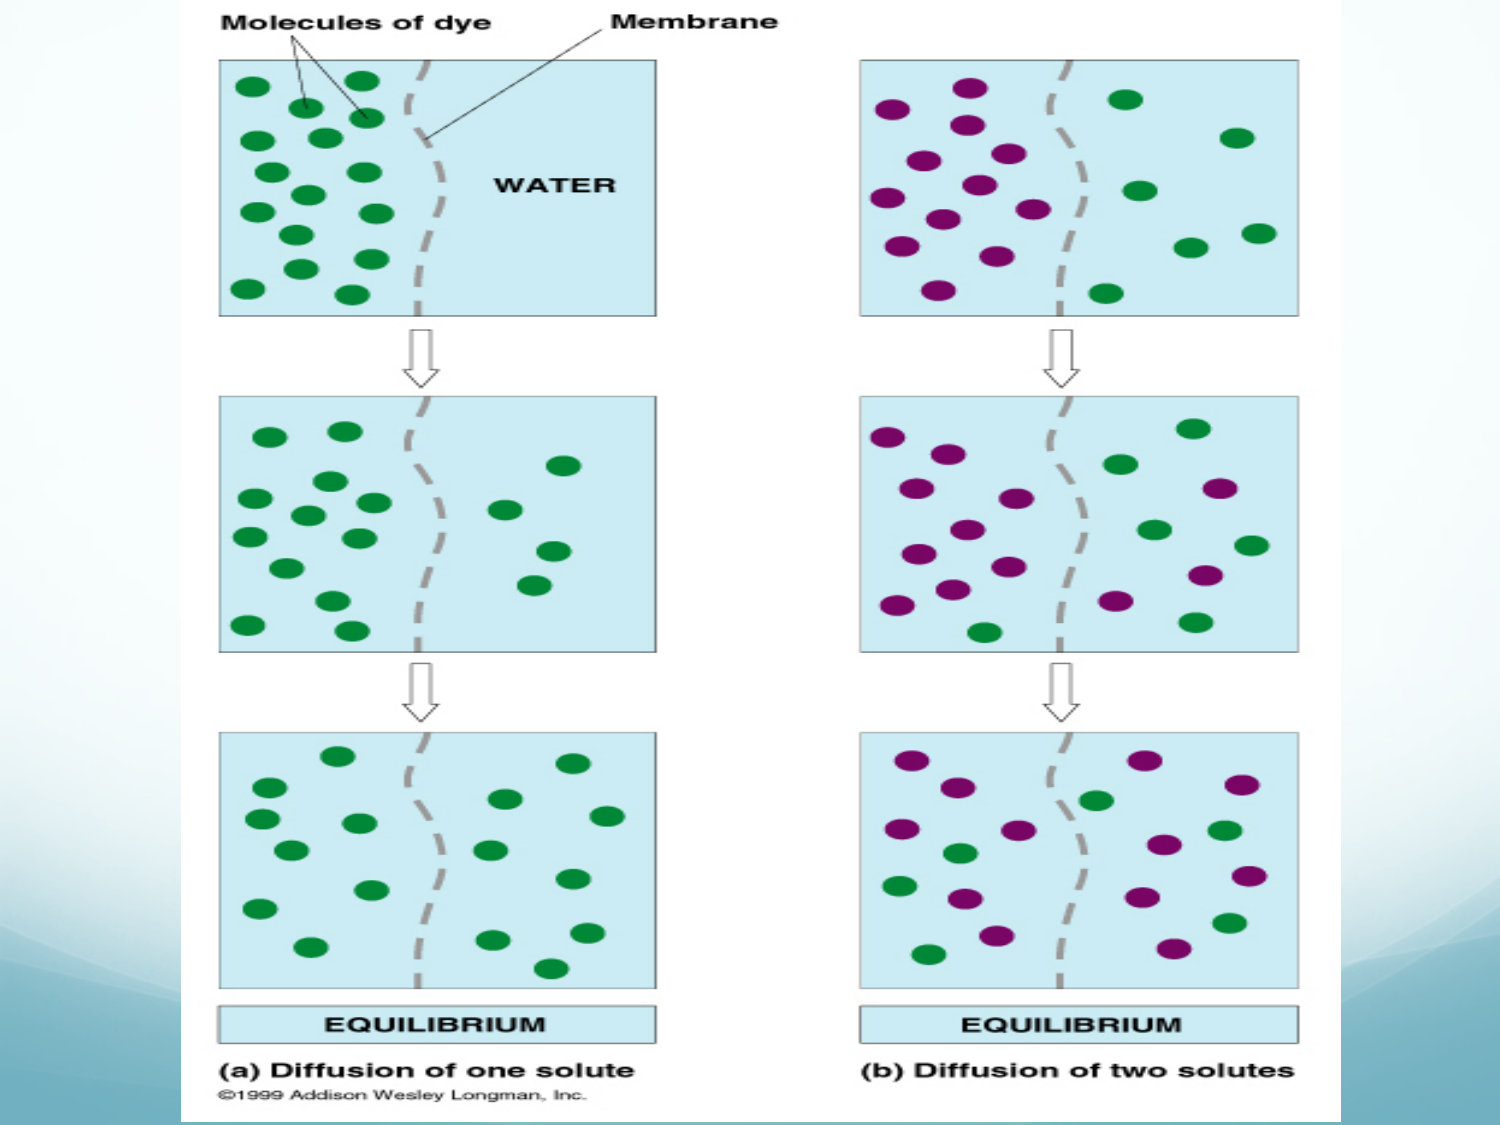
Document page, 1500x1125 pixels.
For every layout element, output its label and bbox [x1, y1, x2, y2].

list [181, 0, 1342, 1122]
